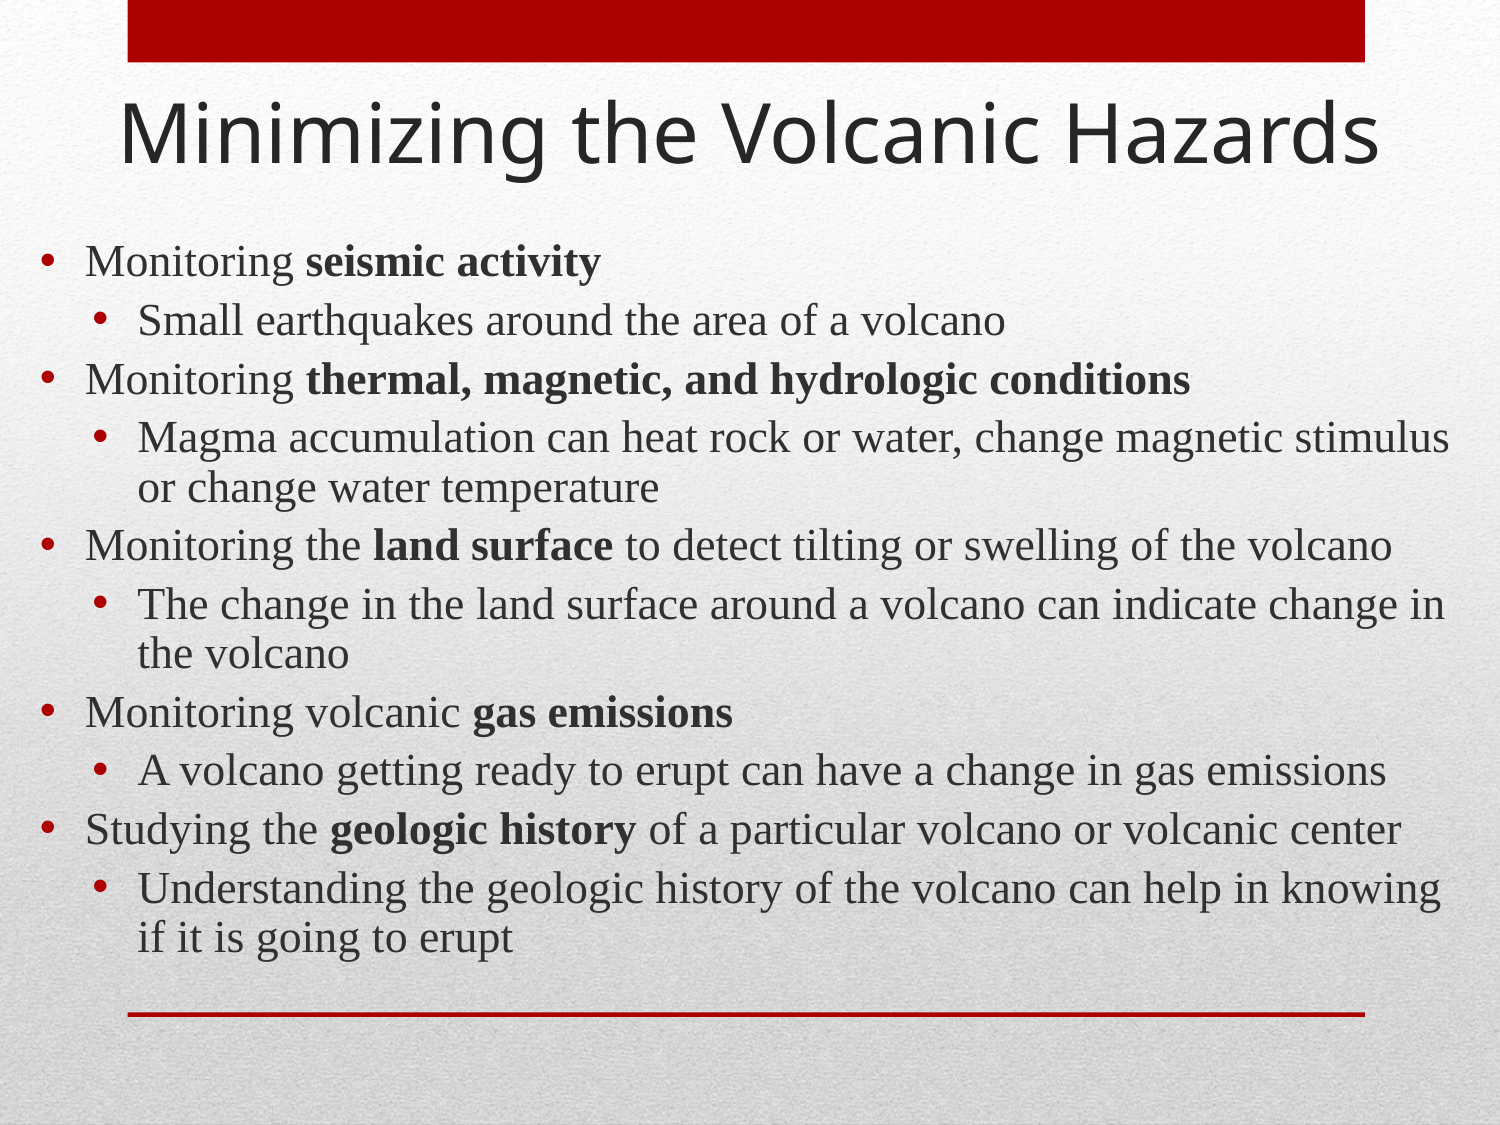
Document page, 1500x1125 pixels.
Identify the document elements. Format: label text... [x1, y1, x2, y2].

list Monitoring seismic activity Small earthquakes around the area of a volcano Monitoring thermal, magnetic, and hydrologic conditions Magma accumulation can heat rock or water, change magnetic stimulus or change water temperature Monitoring the land surface to detect tilting or swelling of the volcano The change in the land surface around a volcano can indicate change in the volcano Monitoring volcanic gas emissions A volcano getting ready to erupt can have a change in gas emissions Studying the geologic history of a particular volcano or volcanic center Understanding the geologic history of the volcano can help in knowing if it is going to erupt [24, 174, 1475, 1025]
title Minimizing the Volcanic Hazards [62, 0, 1438, 174]
